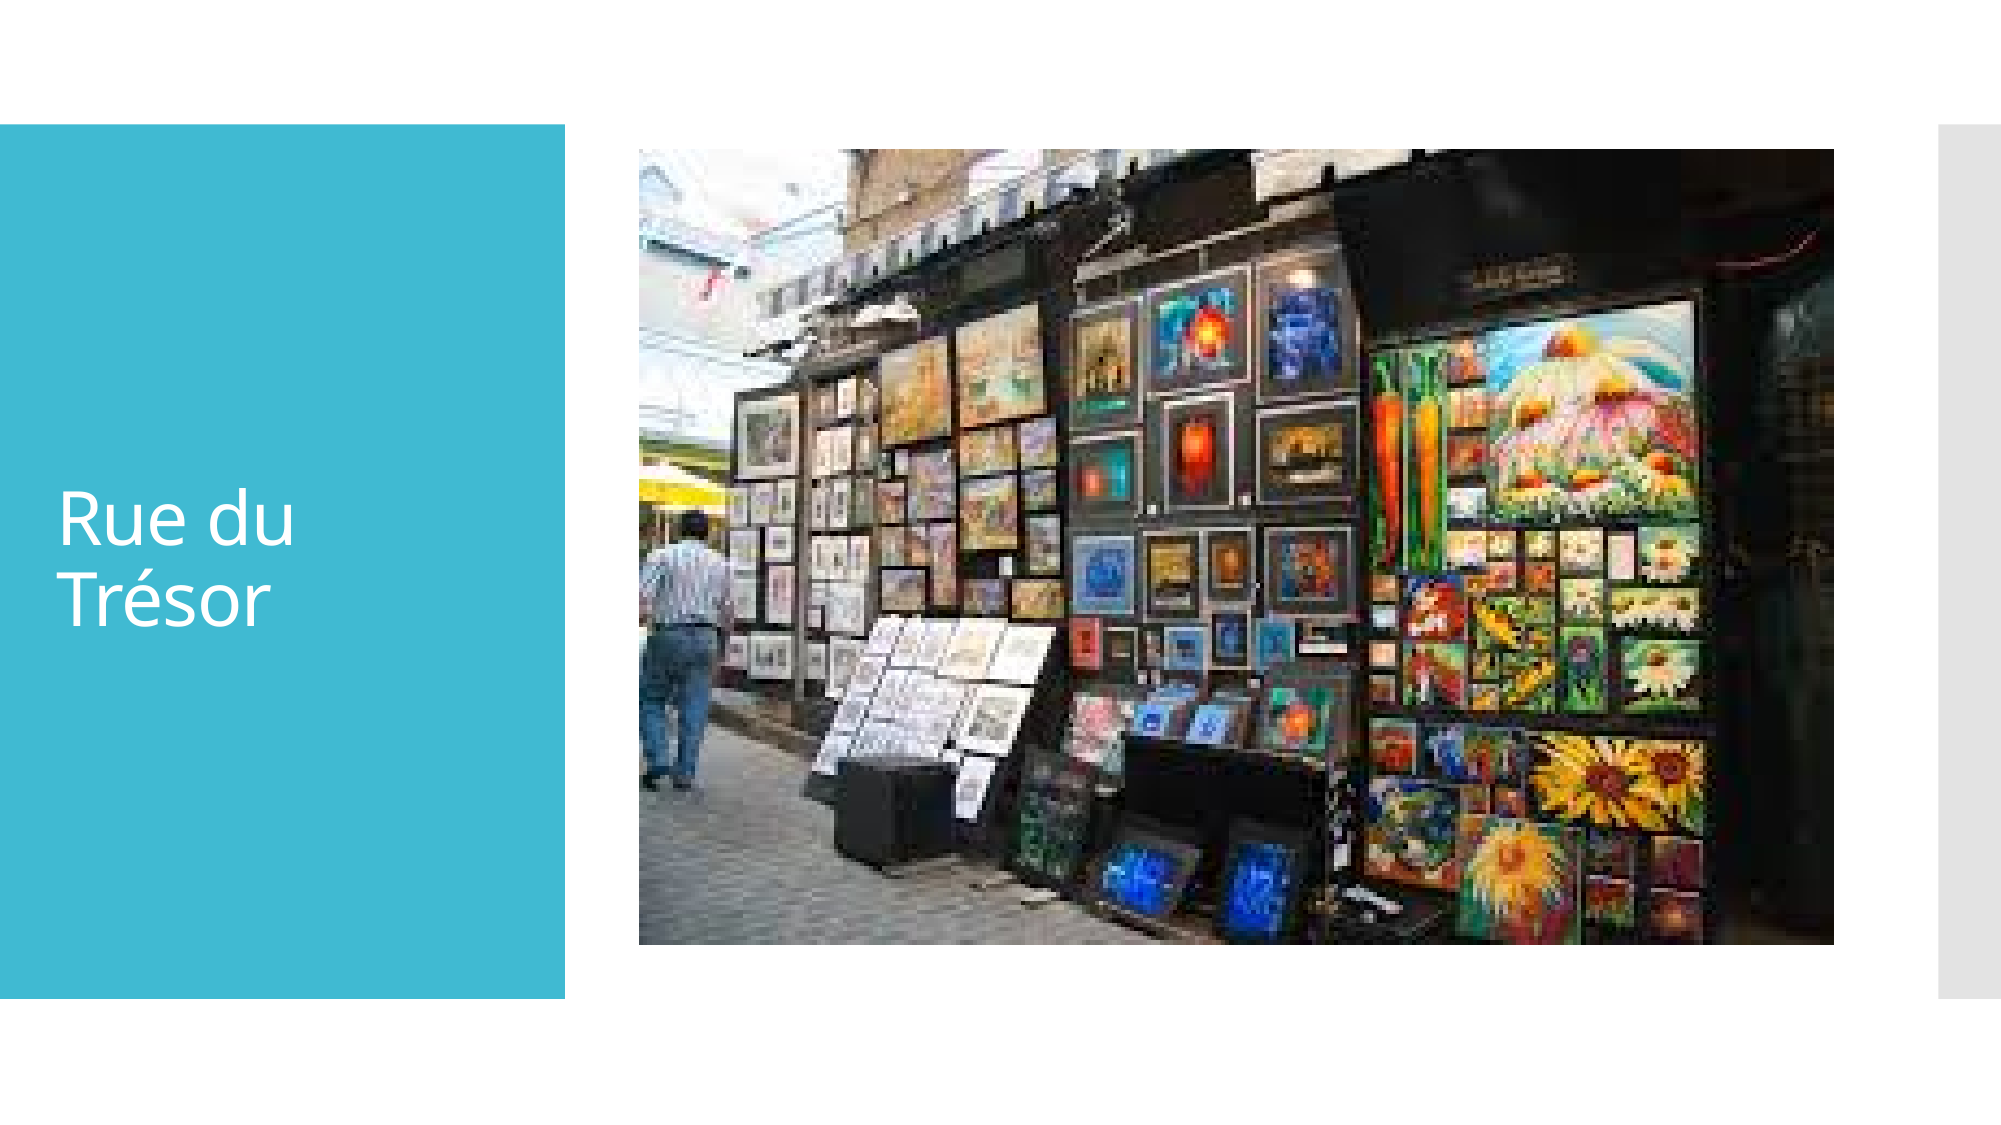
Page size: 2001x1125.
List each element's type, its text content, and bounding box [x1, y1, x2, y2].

picture [639, 149, 1834, 945]
title Rue du Trésor [41, 184, 525, 940]
